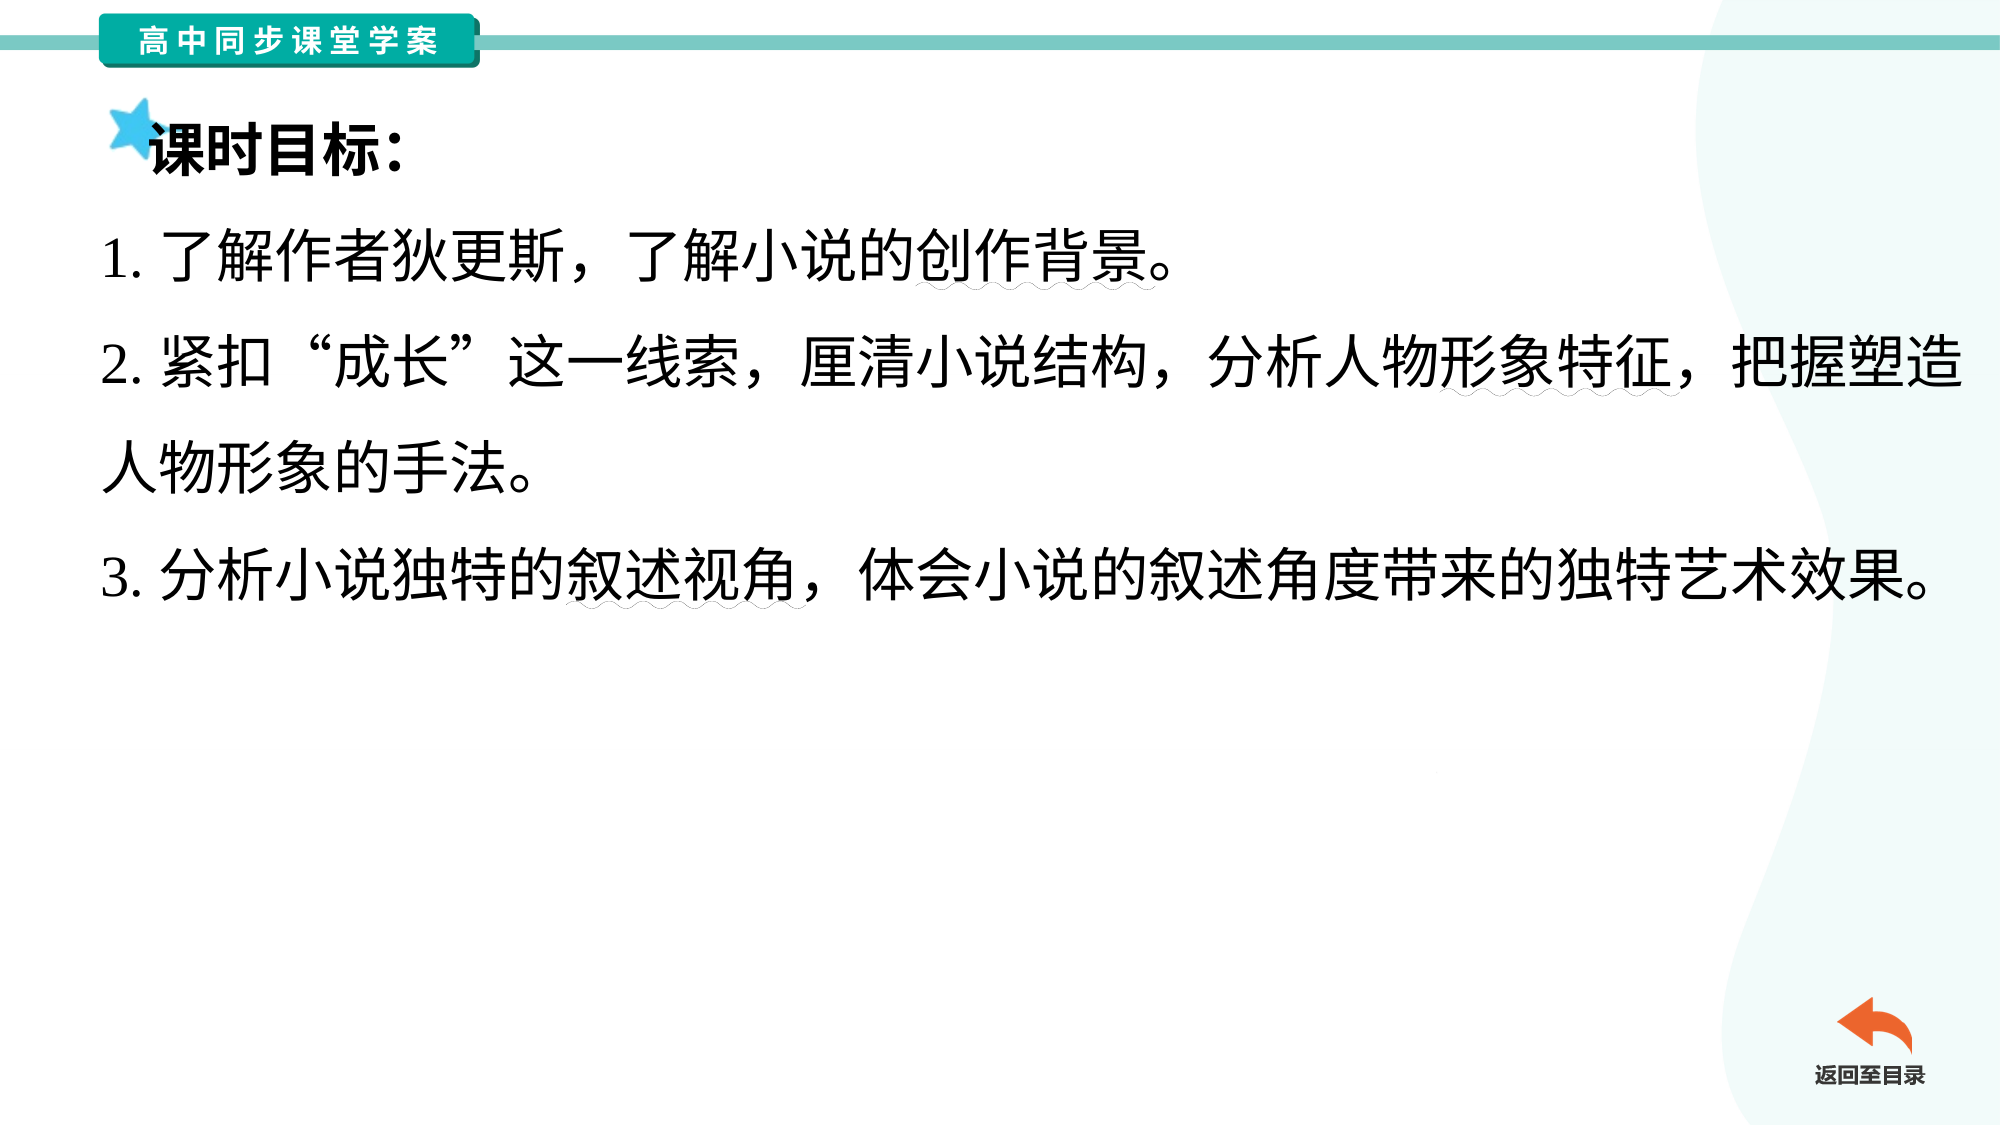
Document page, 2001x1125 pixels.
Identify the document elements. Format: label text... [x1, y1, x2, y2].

text_box 课时目标： 1.了解作者狄更斯，了解小说的创作背景。 2.紧扣“成长”这一线索，厘清小说结构，分析人物形象特征，把握塑造 人物形象的手法。 3.分析小说独特的叙述视角，体会小说的叙述角度带来的独特艺术效果。 [100, 76, 1899, 608]
picture [0, 0, 2000, 1125]
